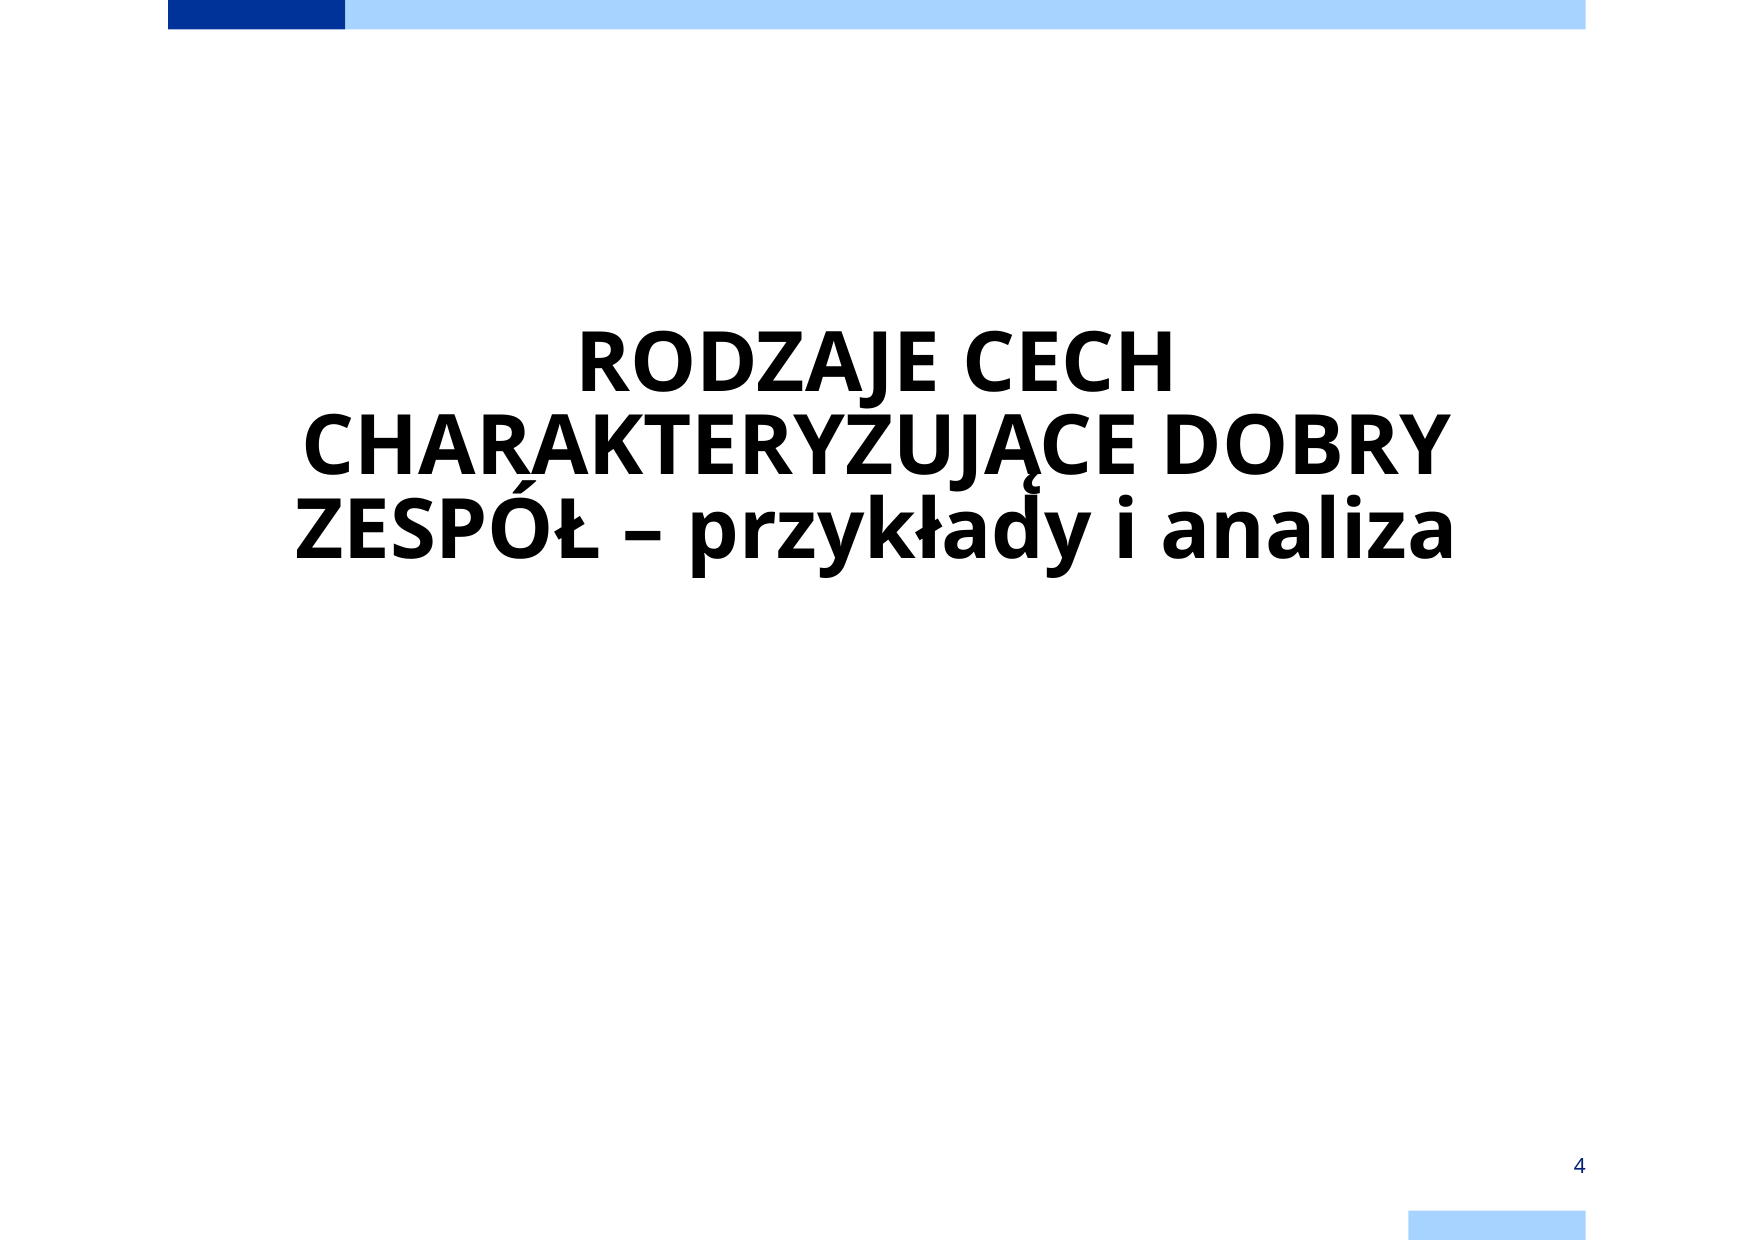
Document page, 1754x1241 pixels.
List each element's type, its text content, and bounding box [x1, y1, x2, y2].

slide_number 4 [1408, 1151, 1586, 1182]
list RODZAJE CECH CHARAKTERYZUJĄCE DOBRY ZESPÓŁ – przykłady i analiza [168, 324, 1586, 1093]
